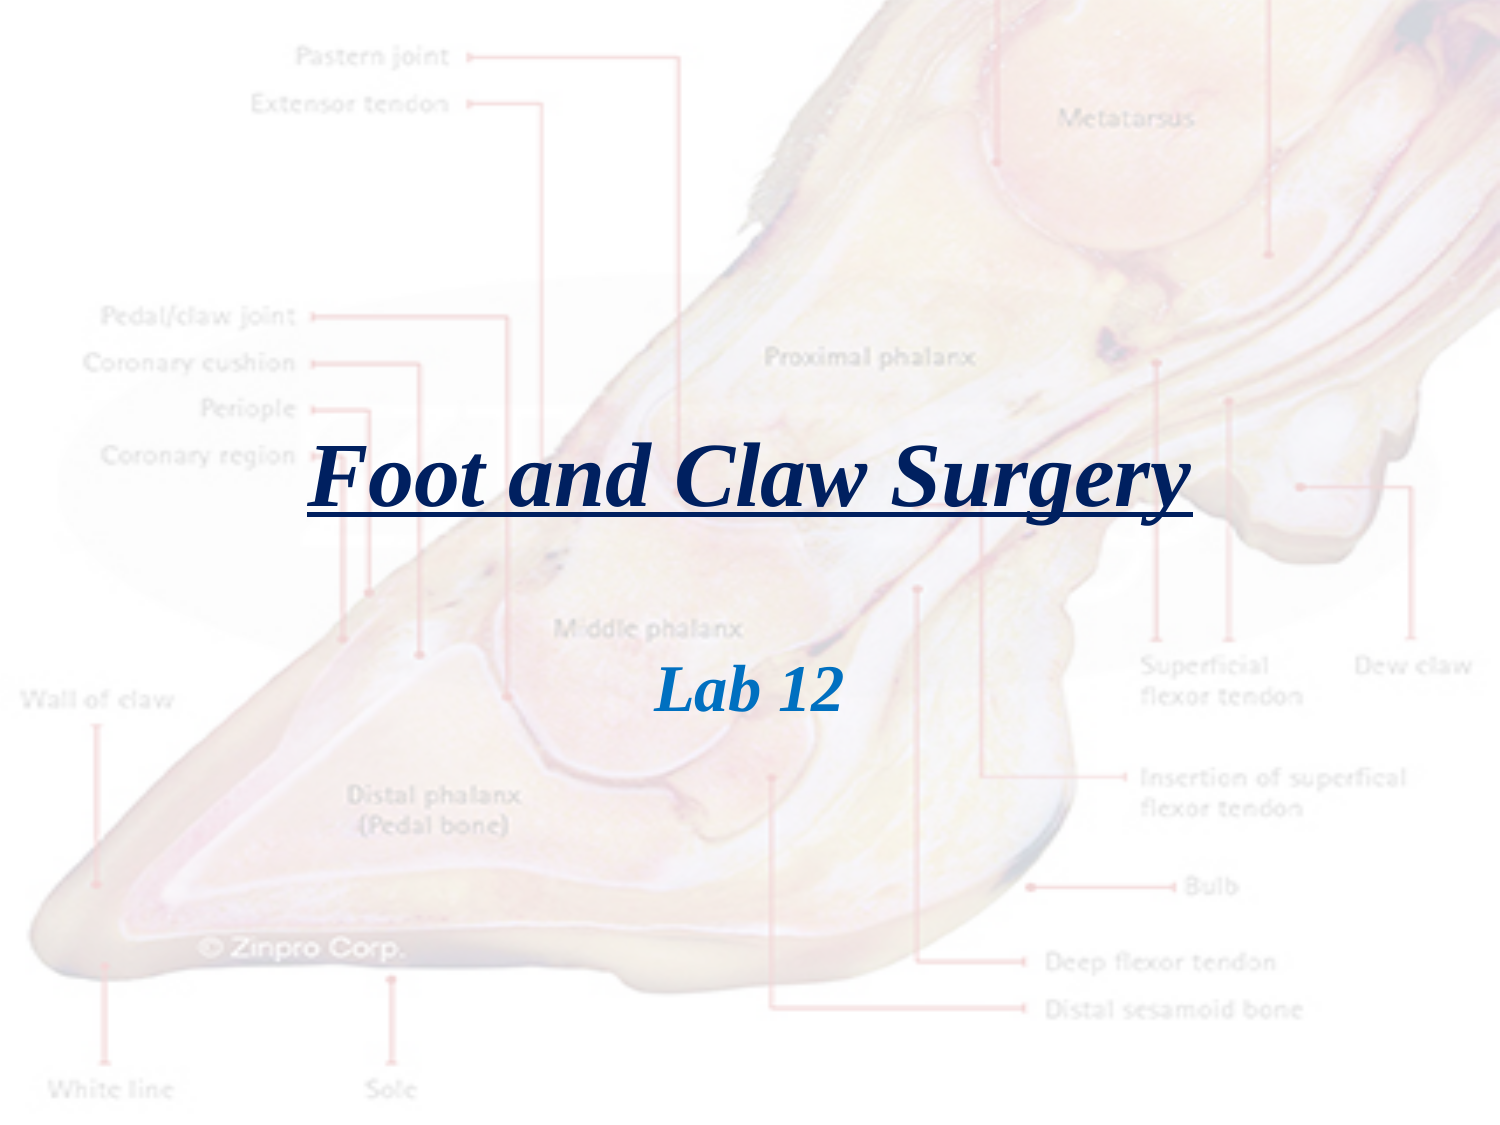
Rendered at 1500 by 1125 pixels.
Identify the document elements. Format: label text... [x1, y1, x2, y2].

title Foot and Claw Surgery [112, 349, 1388, 591]
subtitle Lab 12 [225, 637, 1275, 925]
